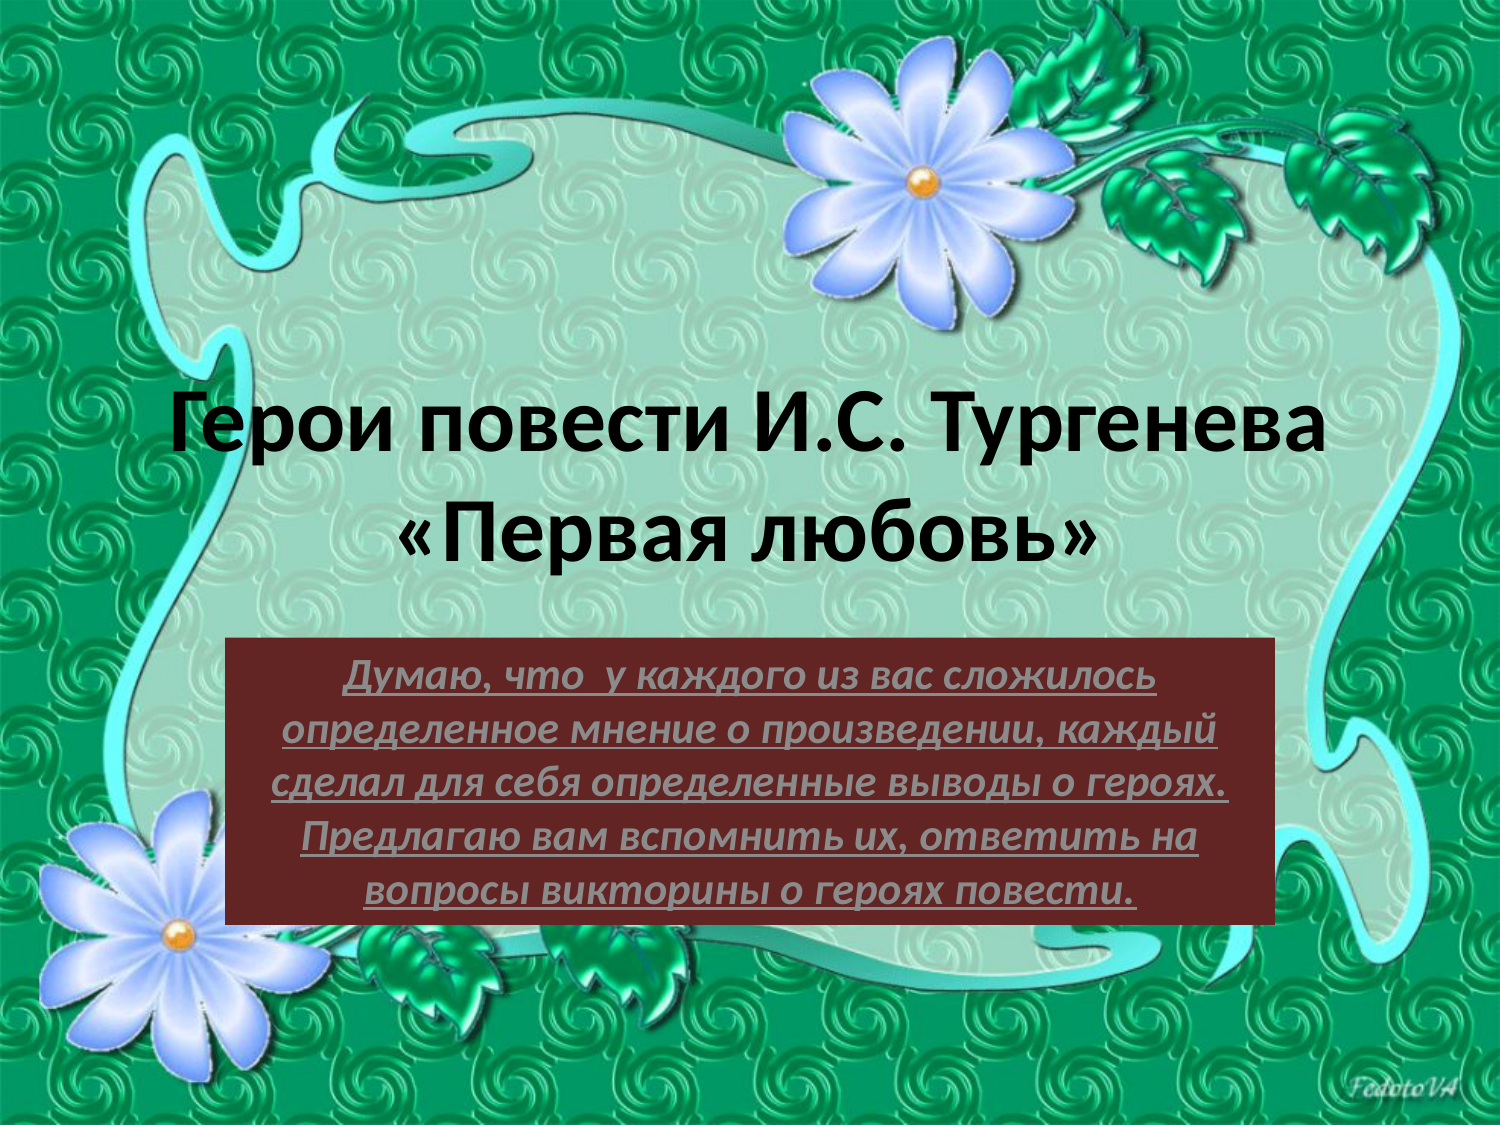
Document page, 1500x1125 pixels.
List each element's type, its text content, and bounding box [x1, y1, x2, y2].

subtitle Думаю, что у каждого из вас сложилось определенное мнение о произведении, каждый сделал для себя определенные выводы о героях. Предлагаю вам вспомнить их, ответить на вопросы викторины о героях повести. [225, 637, 1275, 925]
picture [0, 0, 1500, 1125]
title Герои повести И.С. Тургенева «Первая любовь» [112, 349, 1388, 591]
